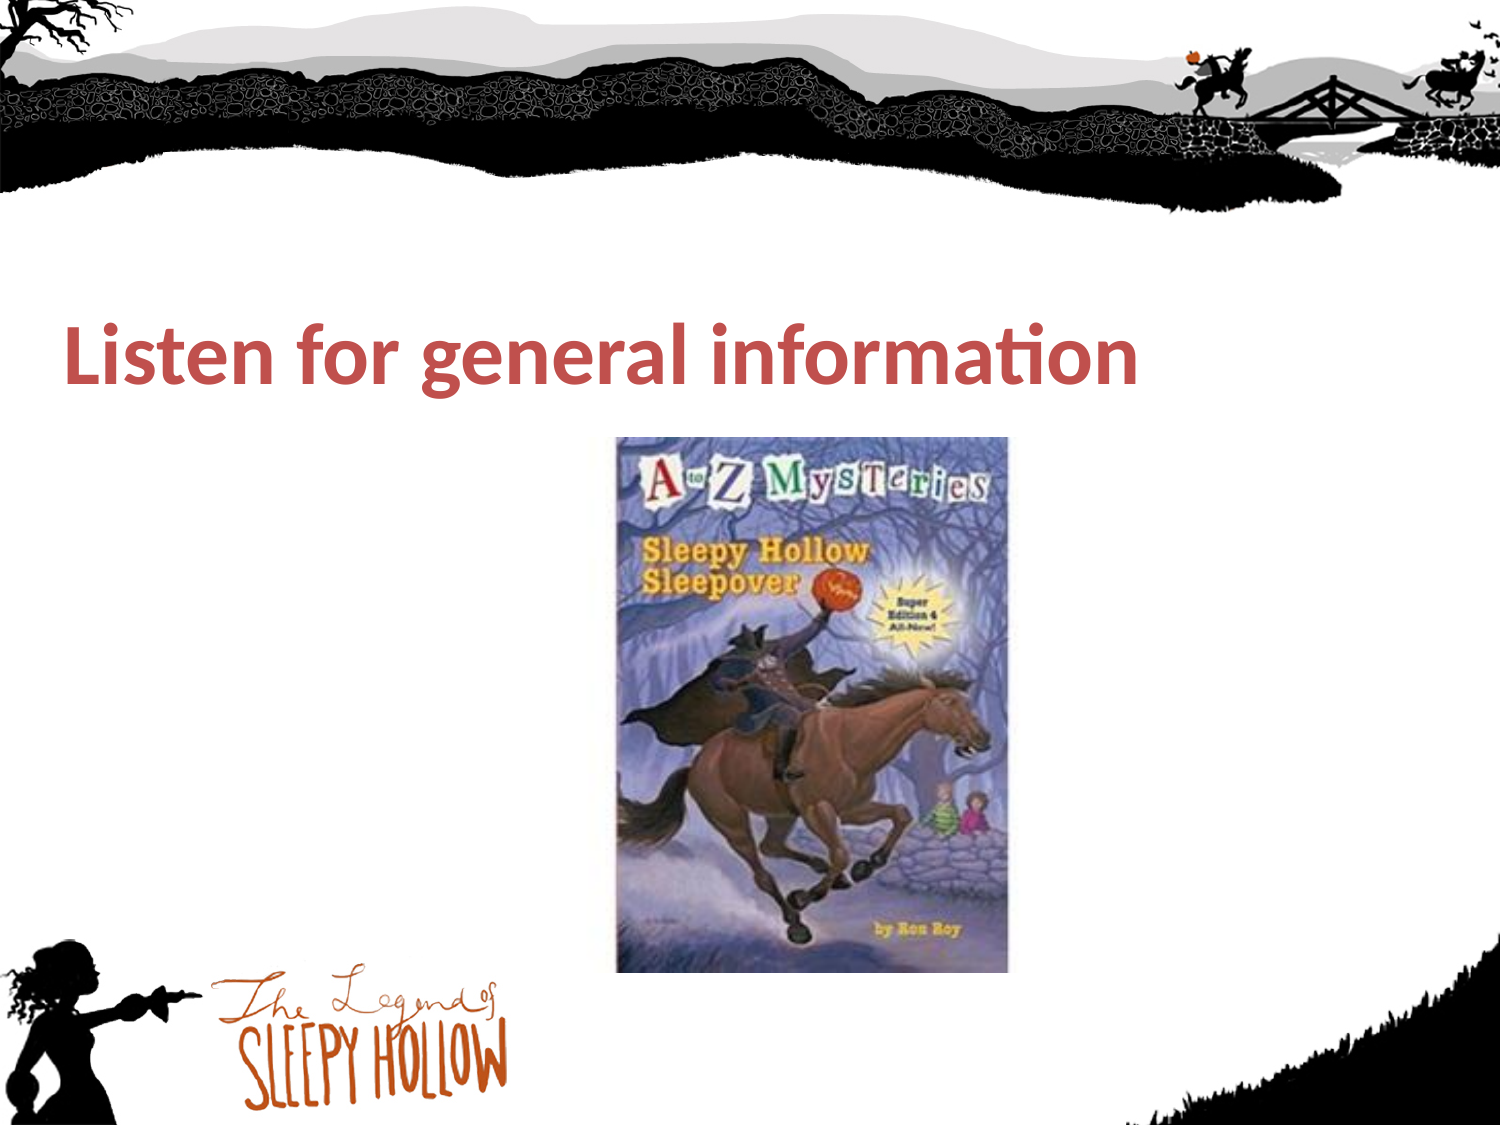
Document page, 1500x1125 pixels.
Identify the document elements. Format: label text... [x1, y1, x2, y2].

picture [0, 0, 1500, 1125]
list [524, 437, 1101, 974]
title Listen for general information [48, 286, 1500, 413]
